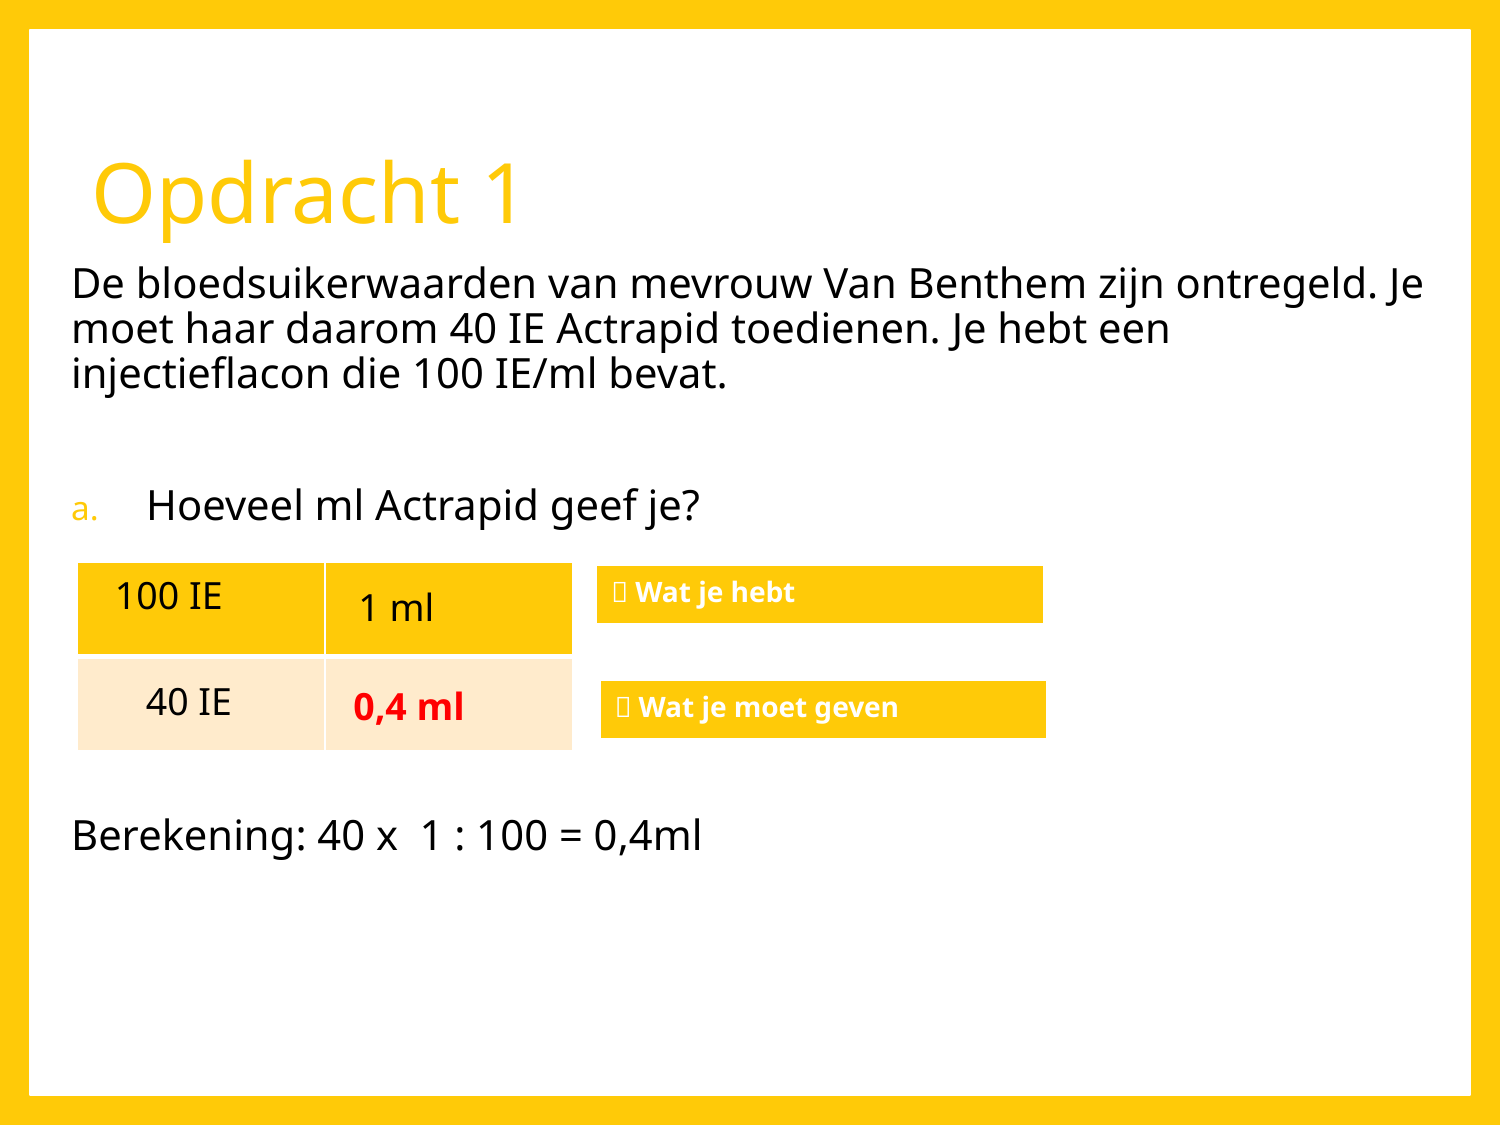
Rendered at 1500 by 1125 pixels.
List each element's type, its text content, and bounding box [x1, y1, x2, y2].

table_header  Wat je hebt [597, 566, 1043, 623]
table_cell [78, 659, 324, 750]
text_box 0,4 ml [338, 675, 552, 735]
table_header  Wat je moet geven [601, 681, 1046, 738]
table_cell [326, 659, 572, 750]
title Opdracht 1 [76, 85, 1292, 255]
table_header [78, 563, 324, 654]
text_box 40 IE [131, 670, 344, 731]
table_header [326, 563, 572, 654]
text_box 100 IE [100, 564, 313, 625]
text_box 1 ml [343, 577, 557, 637]
list De bloedsuikerwaarden van mevrouw Van Benthem zijn ontregeld. Je moet haar daarom 40 IE Actrapid toedienen. Je hebt een injectieflacon die 100 IE/ml bevat. Hoeveel ml Actrapid geef je? Berekening: 40 x 1 : 100 = 0,4ml [55, 255, 1451, 1006]
